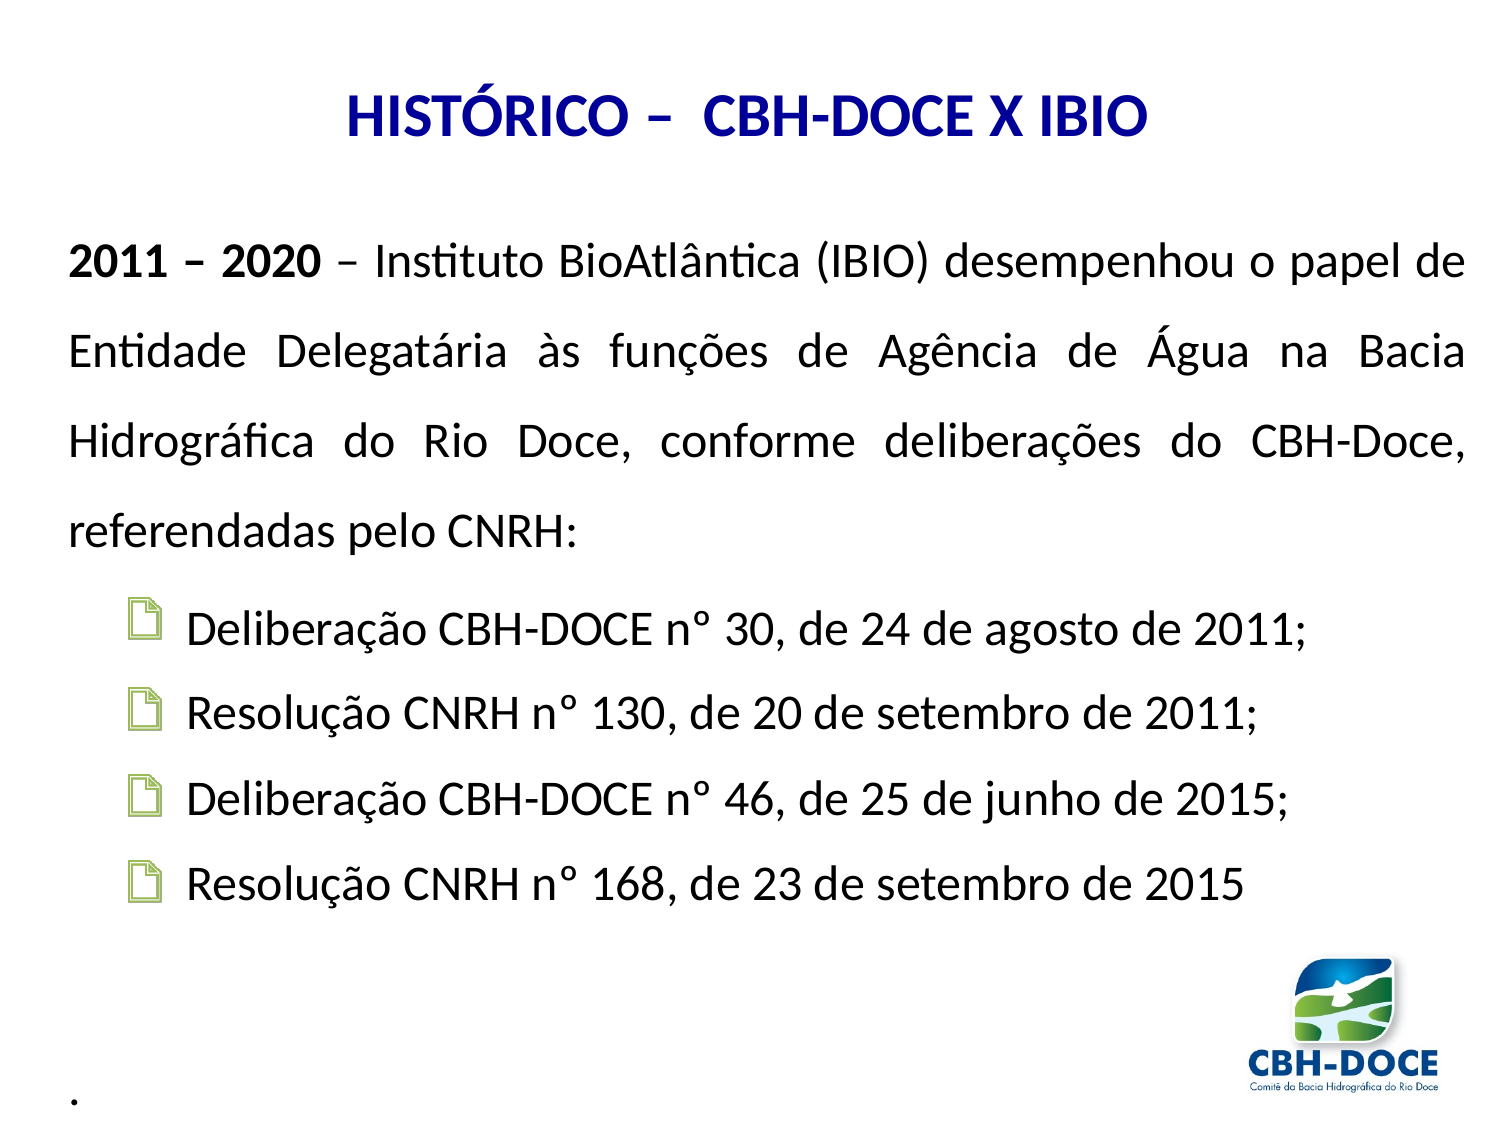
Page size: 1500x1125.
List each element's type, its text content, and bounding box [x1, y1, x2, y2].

text_box 2011 – 2020 – Instituto BioAtlântica (IBIO) desempenhou o papel de Entidade Delegatária às funções de Agência de Água na Bacia Hidrográfica do Rio Doce, conforme deliberações do CBH-Doce, referendadas pelo CNRH: Deliberação CBH-DOCE nº 30, de 24 de agosto de 2011; Resolução CNRH nº 130, de 20 de setembro de 2011; Deliberação CBH-DOCE nº 46, de 25 de junho de 2015; Resolução CNRH nº 168, de 23 de setembro de 2015 . [53, 190, 1483, 1125]
picture [120, 770, 169, 819]
picture [120, 684, 169, 733]
picture [120, 594, 169, 643]
text_box HISTÓRICO – CBH-DOCE X IBIO [144, 66, 1353, 157]
picture [120, 857, 169, 905]
picture [1244, 951, 1442, 1100]
